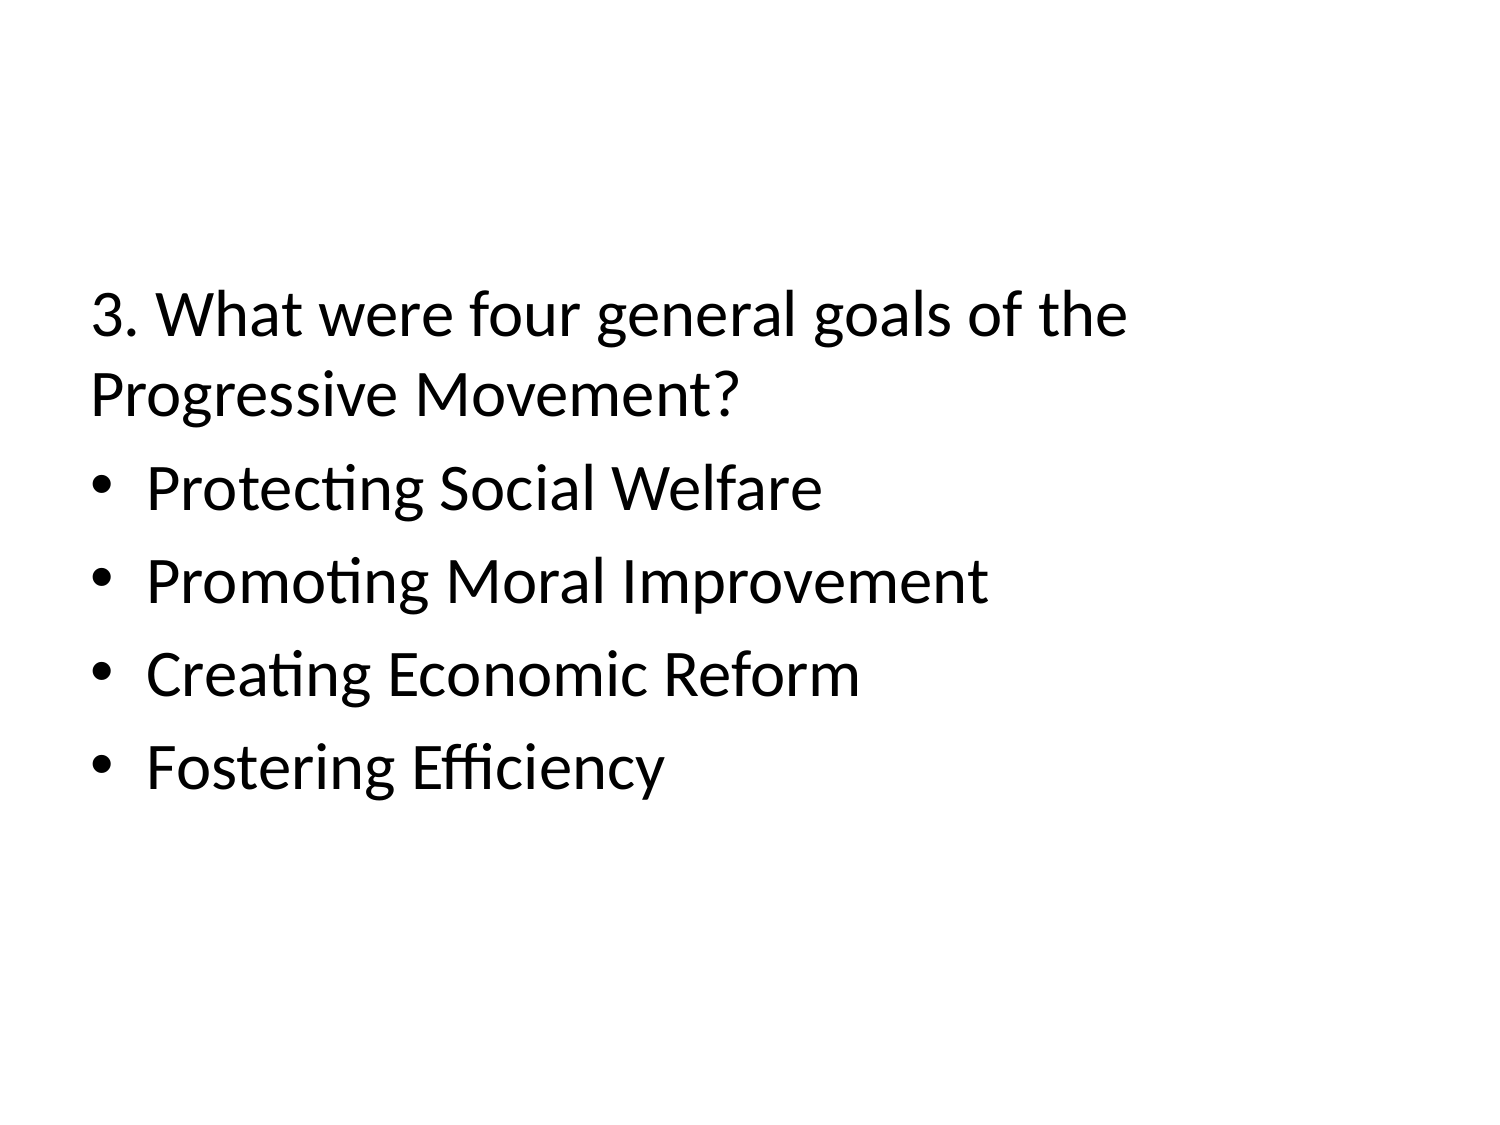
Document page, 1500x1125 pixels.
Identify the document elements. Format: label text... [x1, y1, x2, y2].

list 3. What were four general goals of the Progressive Movement? Protecting Social Welfare Promoting Moral Improvement Creating Economic Reform Fostering Efficiency [75, 262, 1425, 1005]
